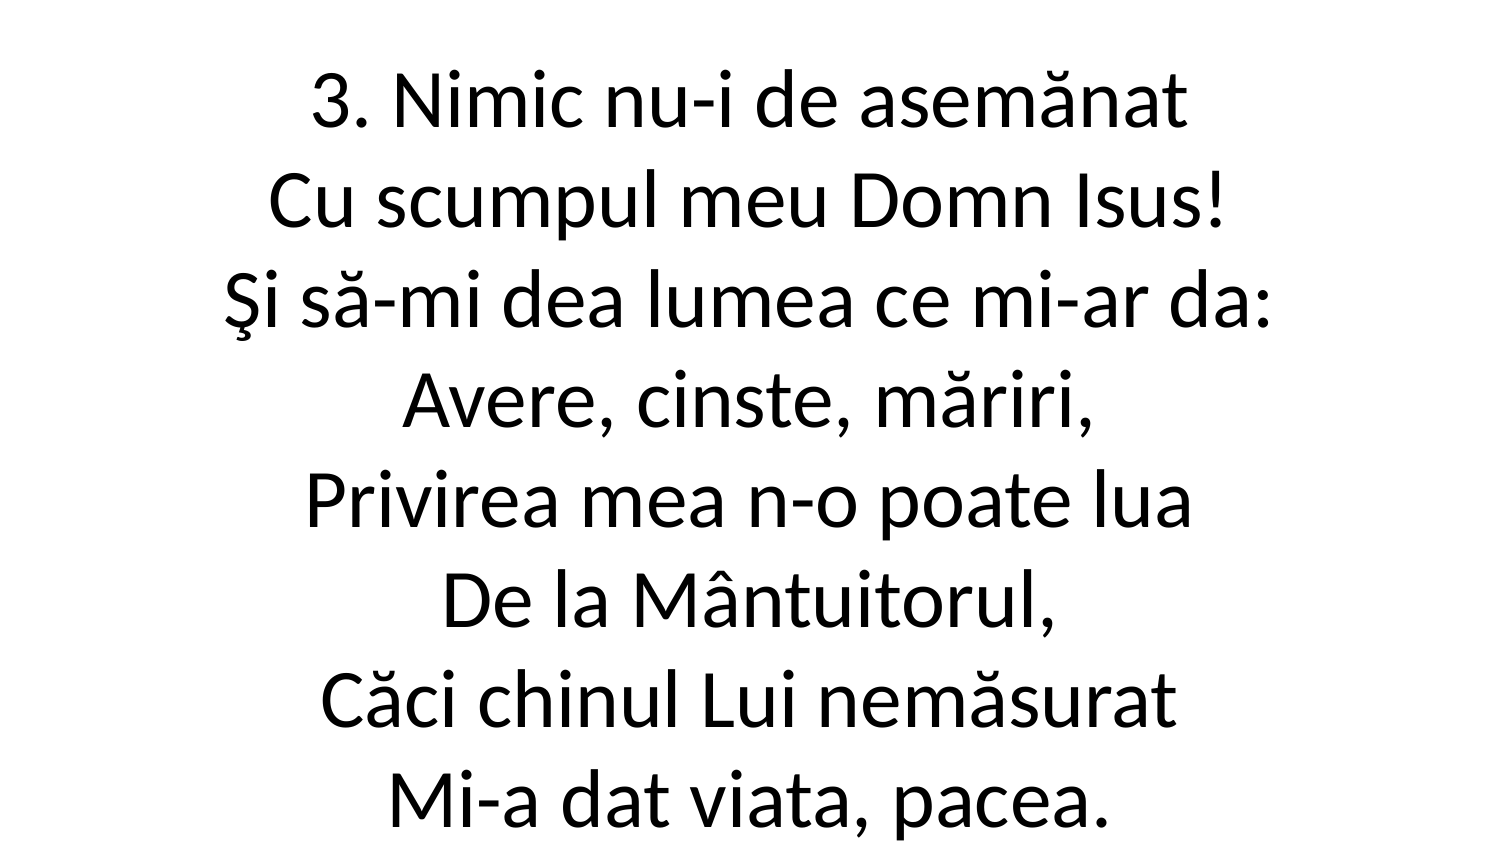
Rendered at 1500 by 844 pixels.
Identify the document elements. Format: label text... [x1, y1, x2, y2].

text_box 3. Nimic nu-i de asemănat Cu scumpul meu Domn Isus! Şi să-mi dea lumea ce mi-ar da: Avere, cinste, măriri, Privirea mea n-o poate lua De la Mântuitorul, Căci chinul Lui nemăsurat Mi-a dat viata, pacea. [209, 0, 1291, 844]
